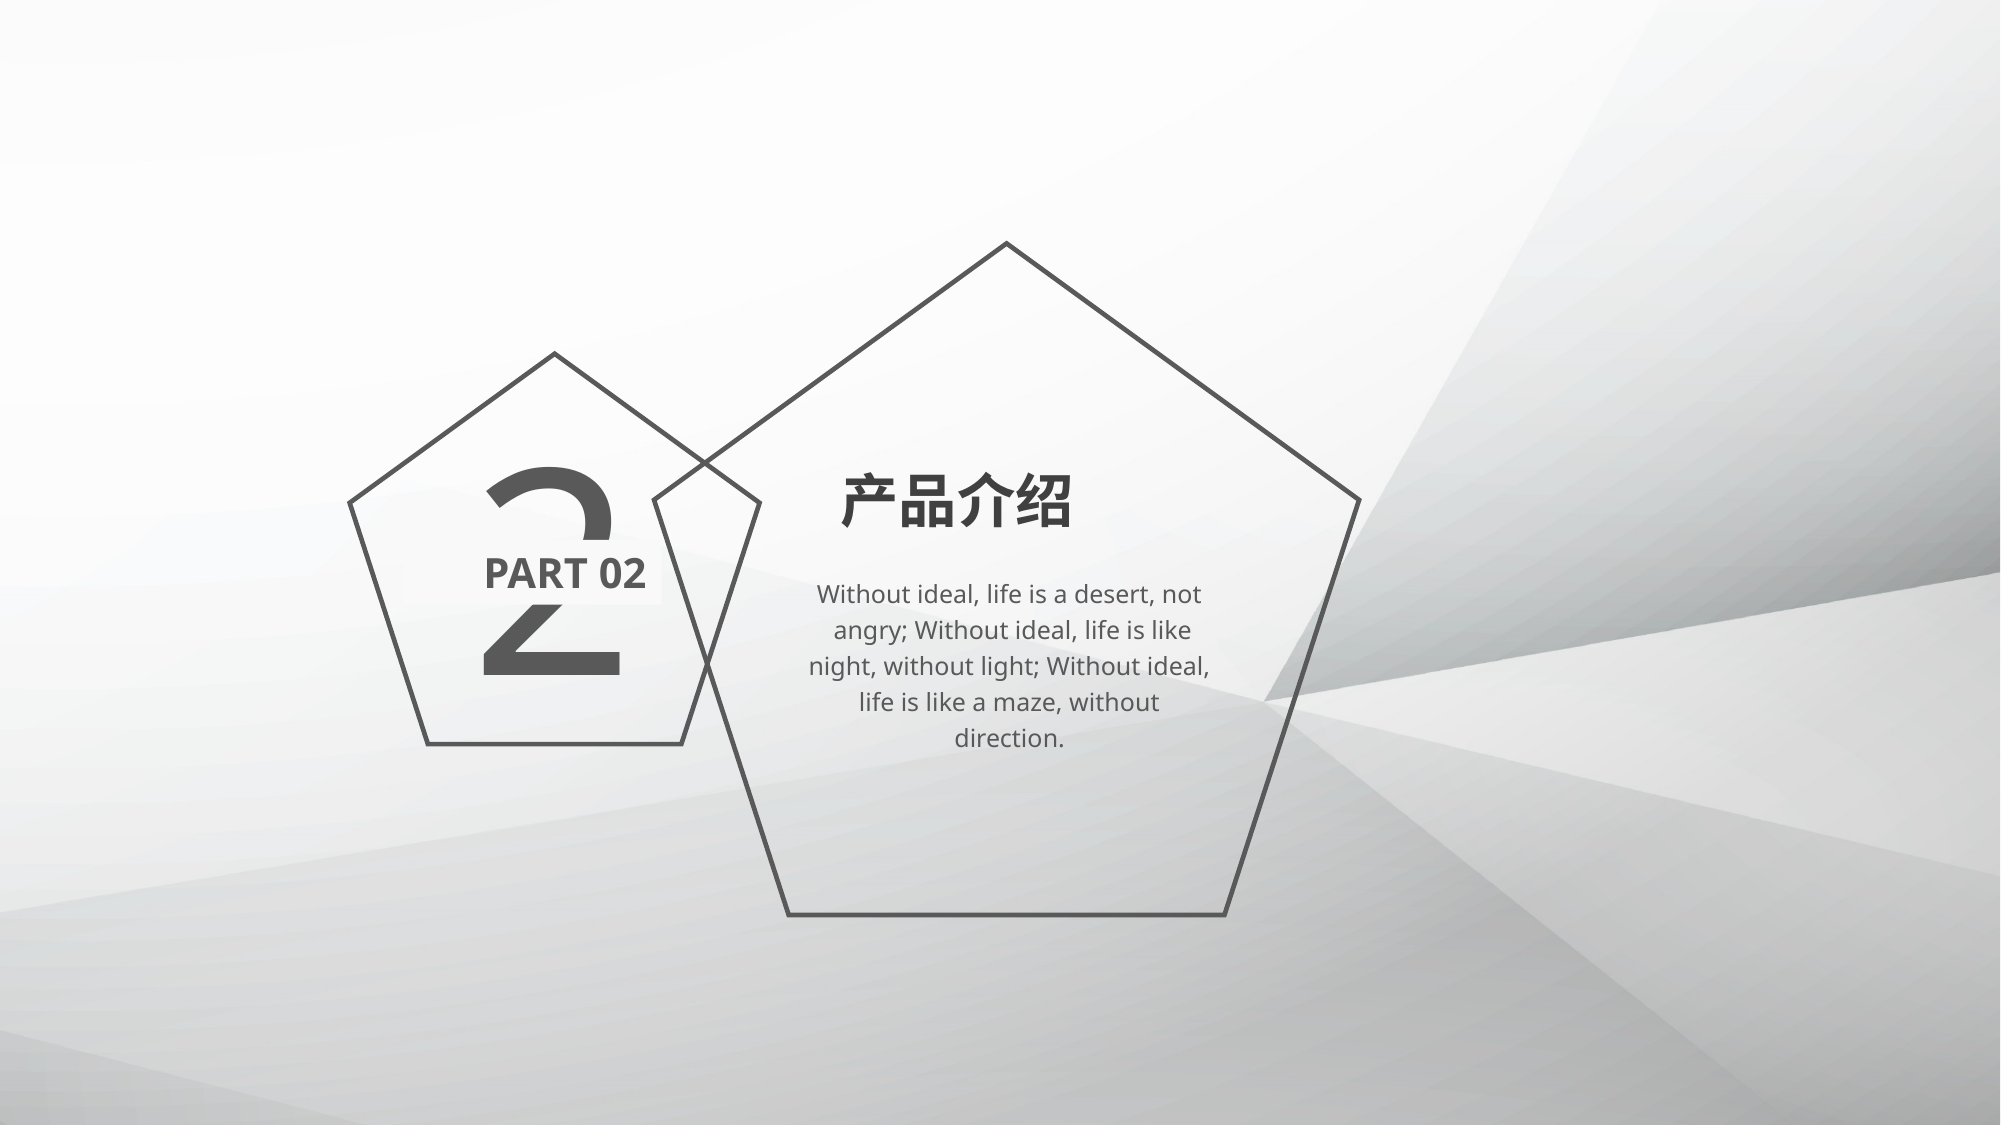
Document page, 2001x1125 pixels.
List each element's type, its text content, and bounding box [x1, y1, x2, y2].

text_box Without ideal, life is a desert, not angry; Without ideal, life is like night, without light; Without ideal, life is like a maze, without direction. [788, 565, 1231, 760]
text_box [705, 242, 1361, 916]
text_box [348, 352, 761, 746]
picture [0, 0, 2001, 1125]
text_box 产品介绍 [826, 456, 1194, 542]
text_box 2 [594, 380, 630, 406]
text_box 2 [456, 380, 515, 423]
